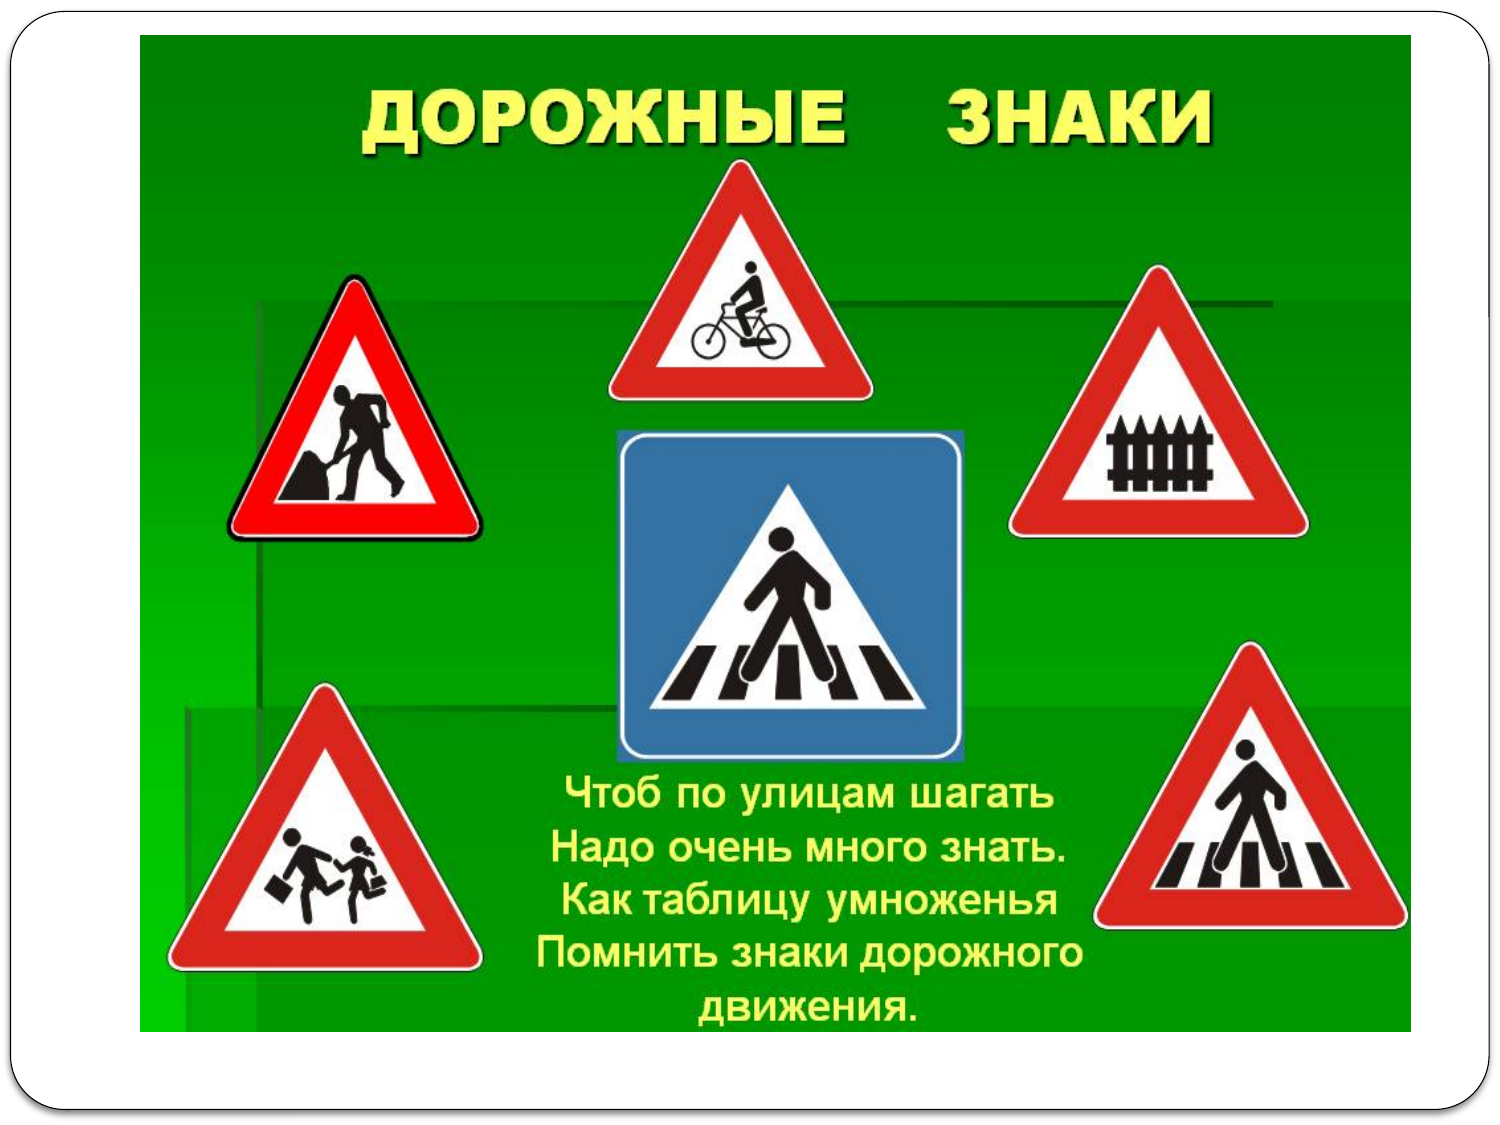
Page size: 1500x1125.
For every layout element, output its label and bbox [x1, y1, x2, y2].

list [140, 34, 1411, 1032]
